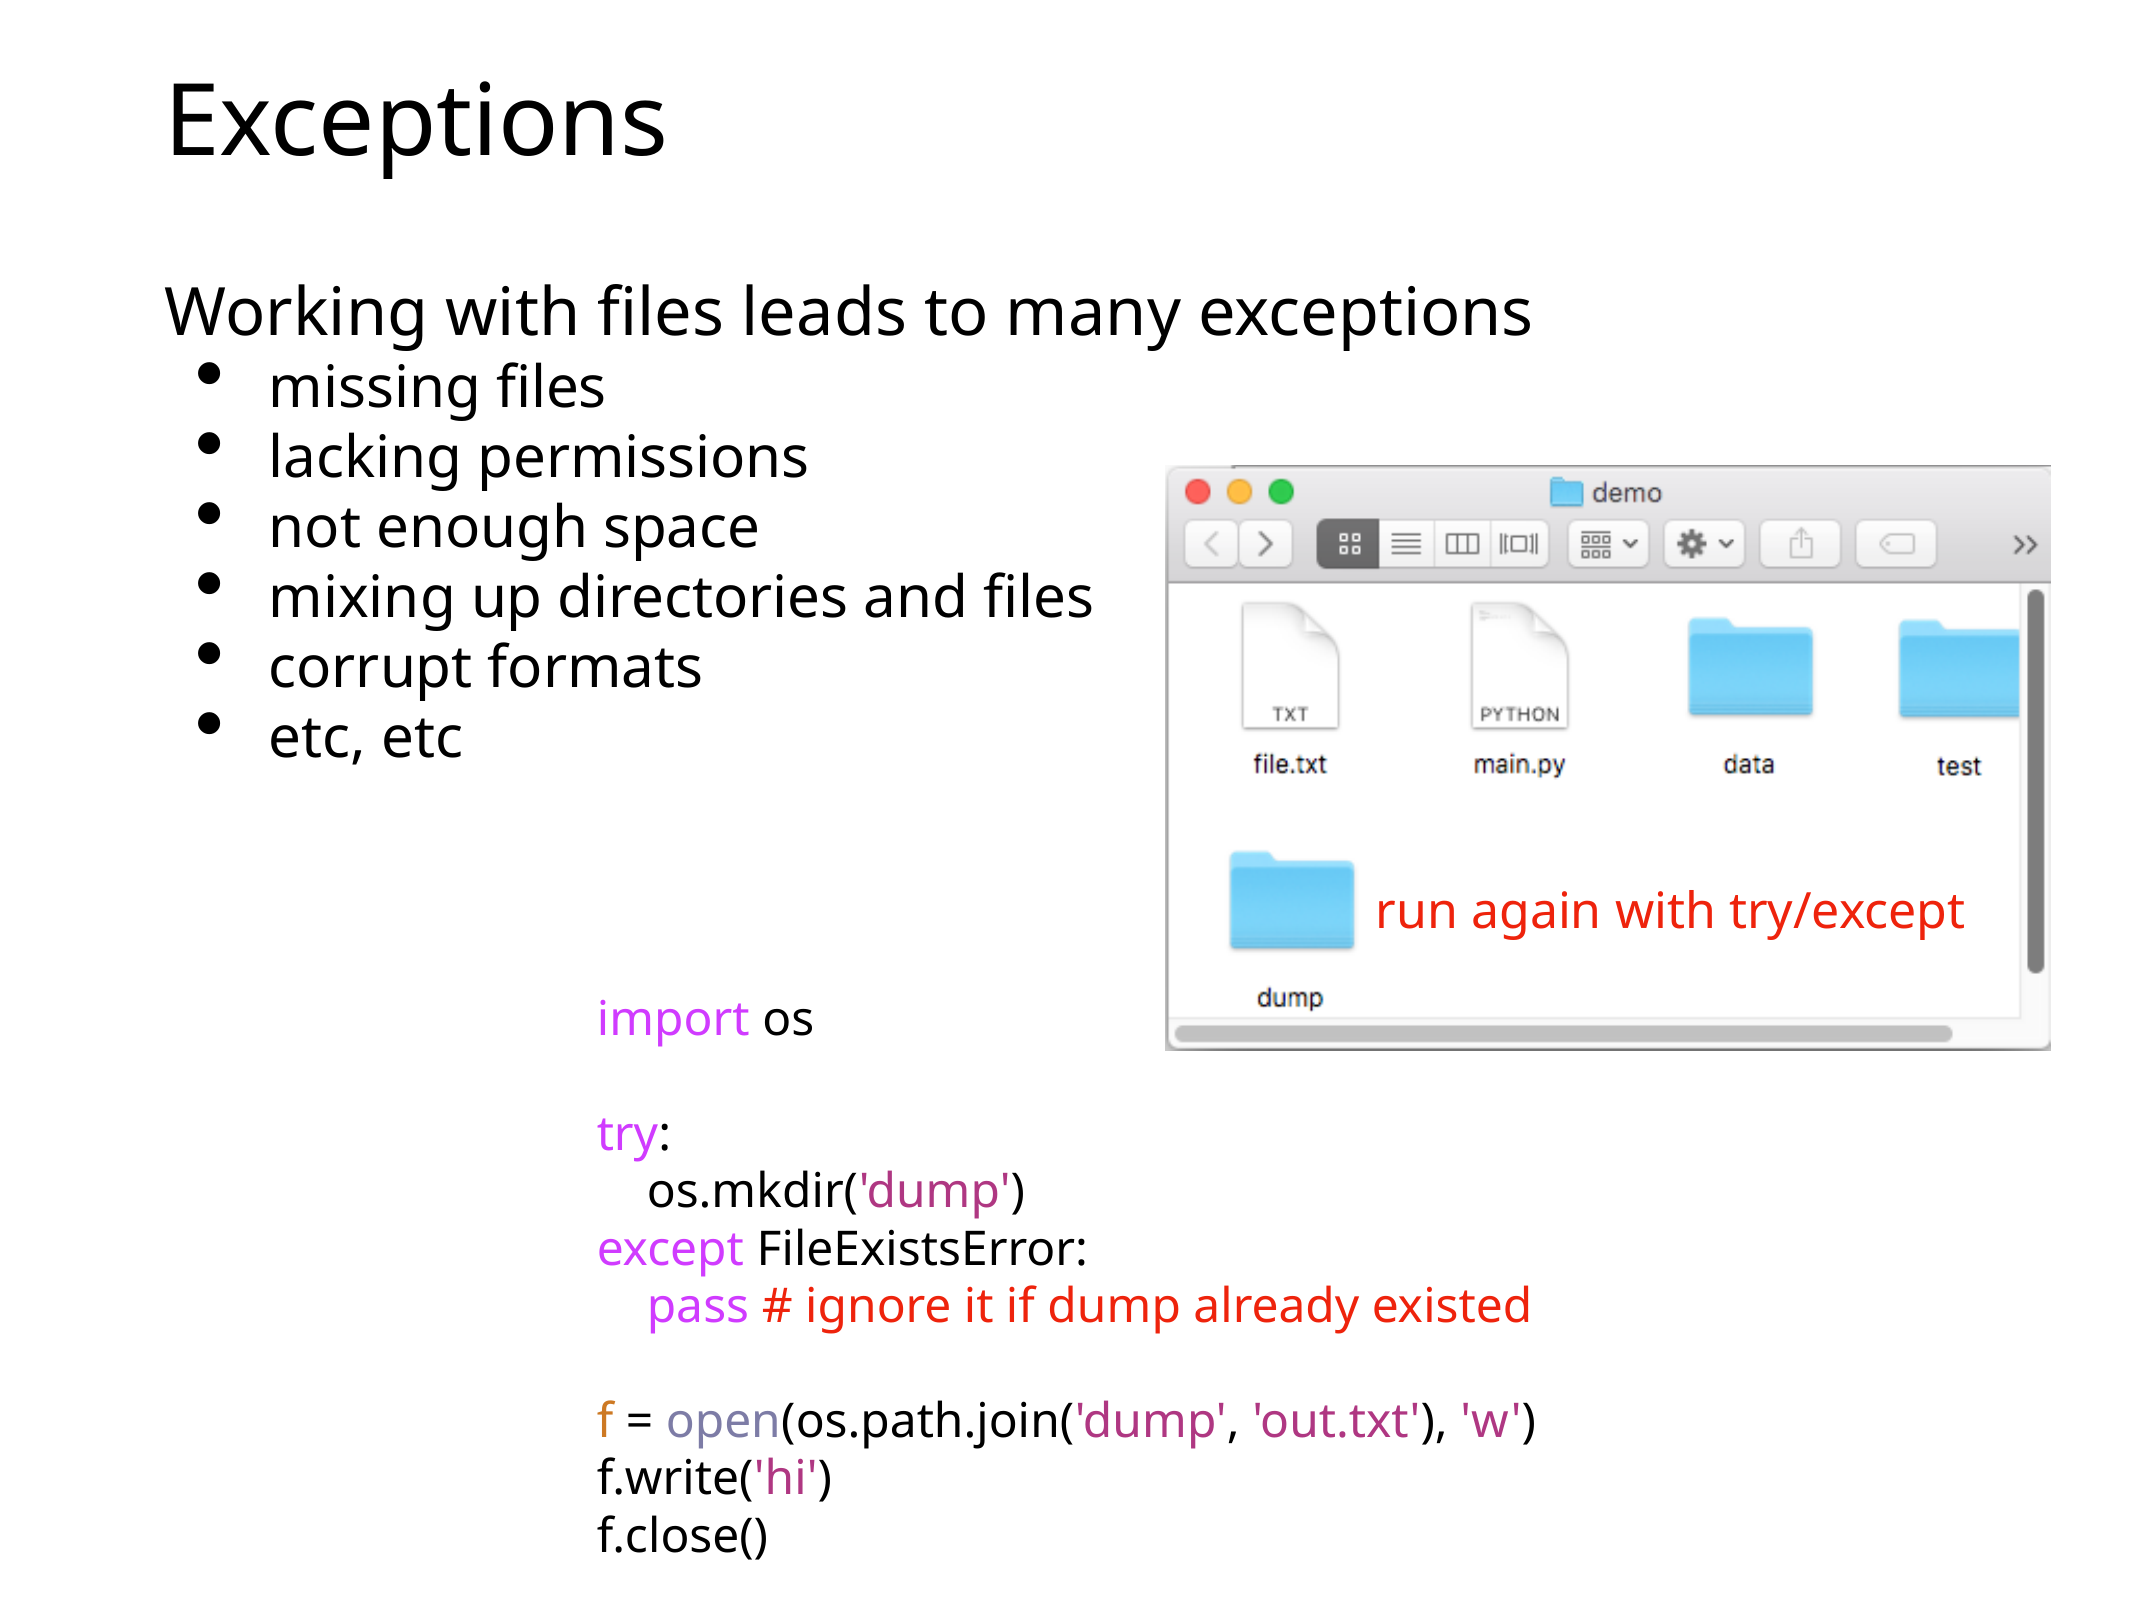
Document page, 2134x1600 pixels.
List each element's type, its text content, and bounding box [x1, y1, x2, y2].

list Working with files leads to many exceptions missing files lacking permissions not enough space mixing up directories and files corrupt formats etc, etc [155, 259, 1978, 801]
title Exceptions [155, 41, 1978, 191]
text_box import os try: os.mkdir('dump') except FileExistsError: pass # ignore it if dump already existed f = open(os.path.join('dump', 'out.txt'), 'w') f.write('hi') f.close() [588, 979, 1545, 1571]
picture [1165, 465, 2052, 1052]
